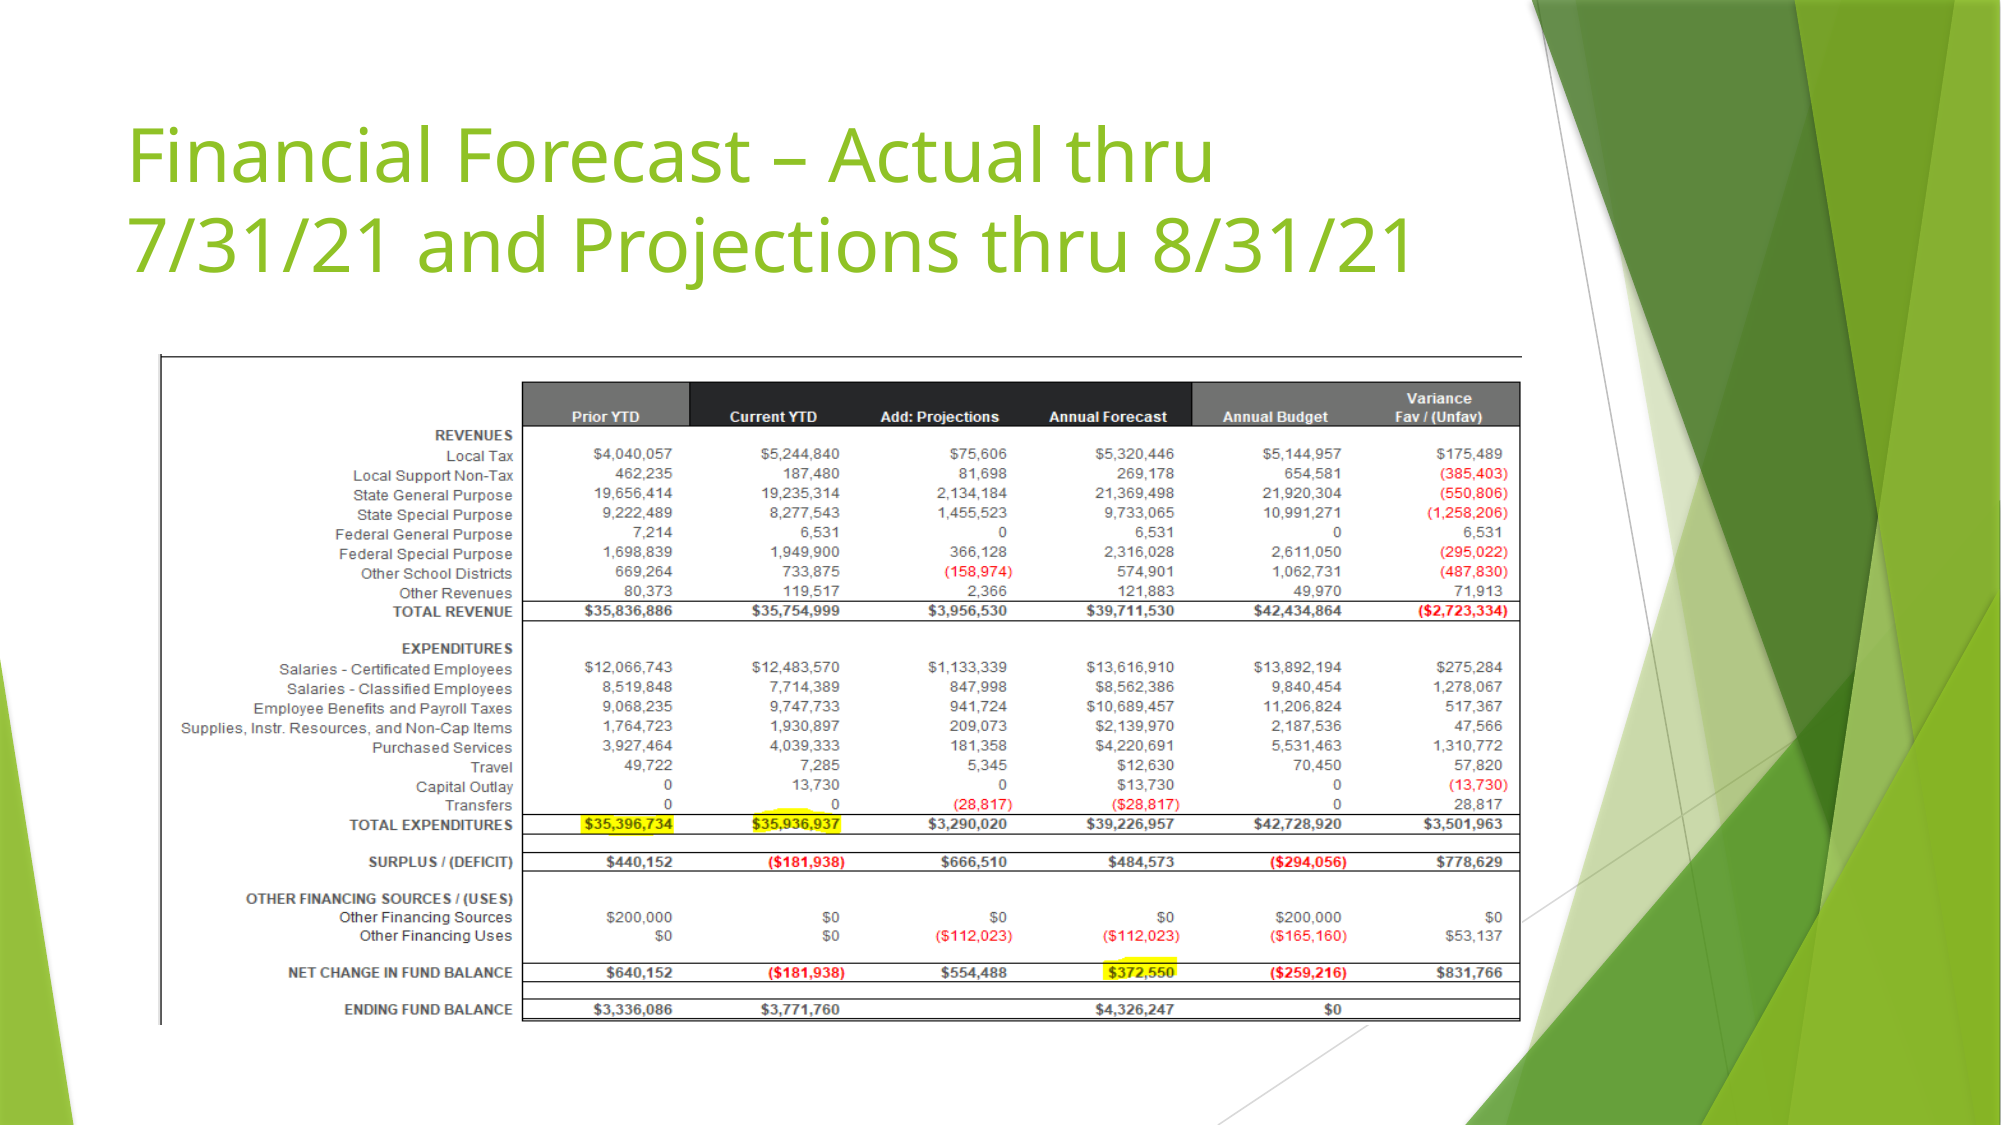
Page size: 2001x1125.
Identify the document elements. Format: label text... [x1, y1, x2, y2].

title Financial Forecast – Actual thru 7/31/21 and Projections thru 8/31/21 [111, 99, 1522, 317]
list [158, 353, 1522, 1026]
